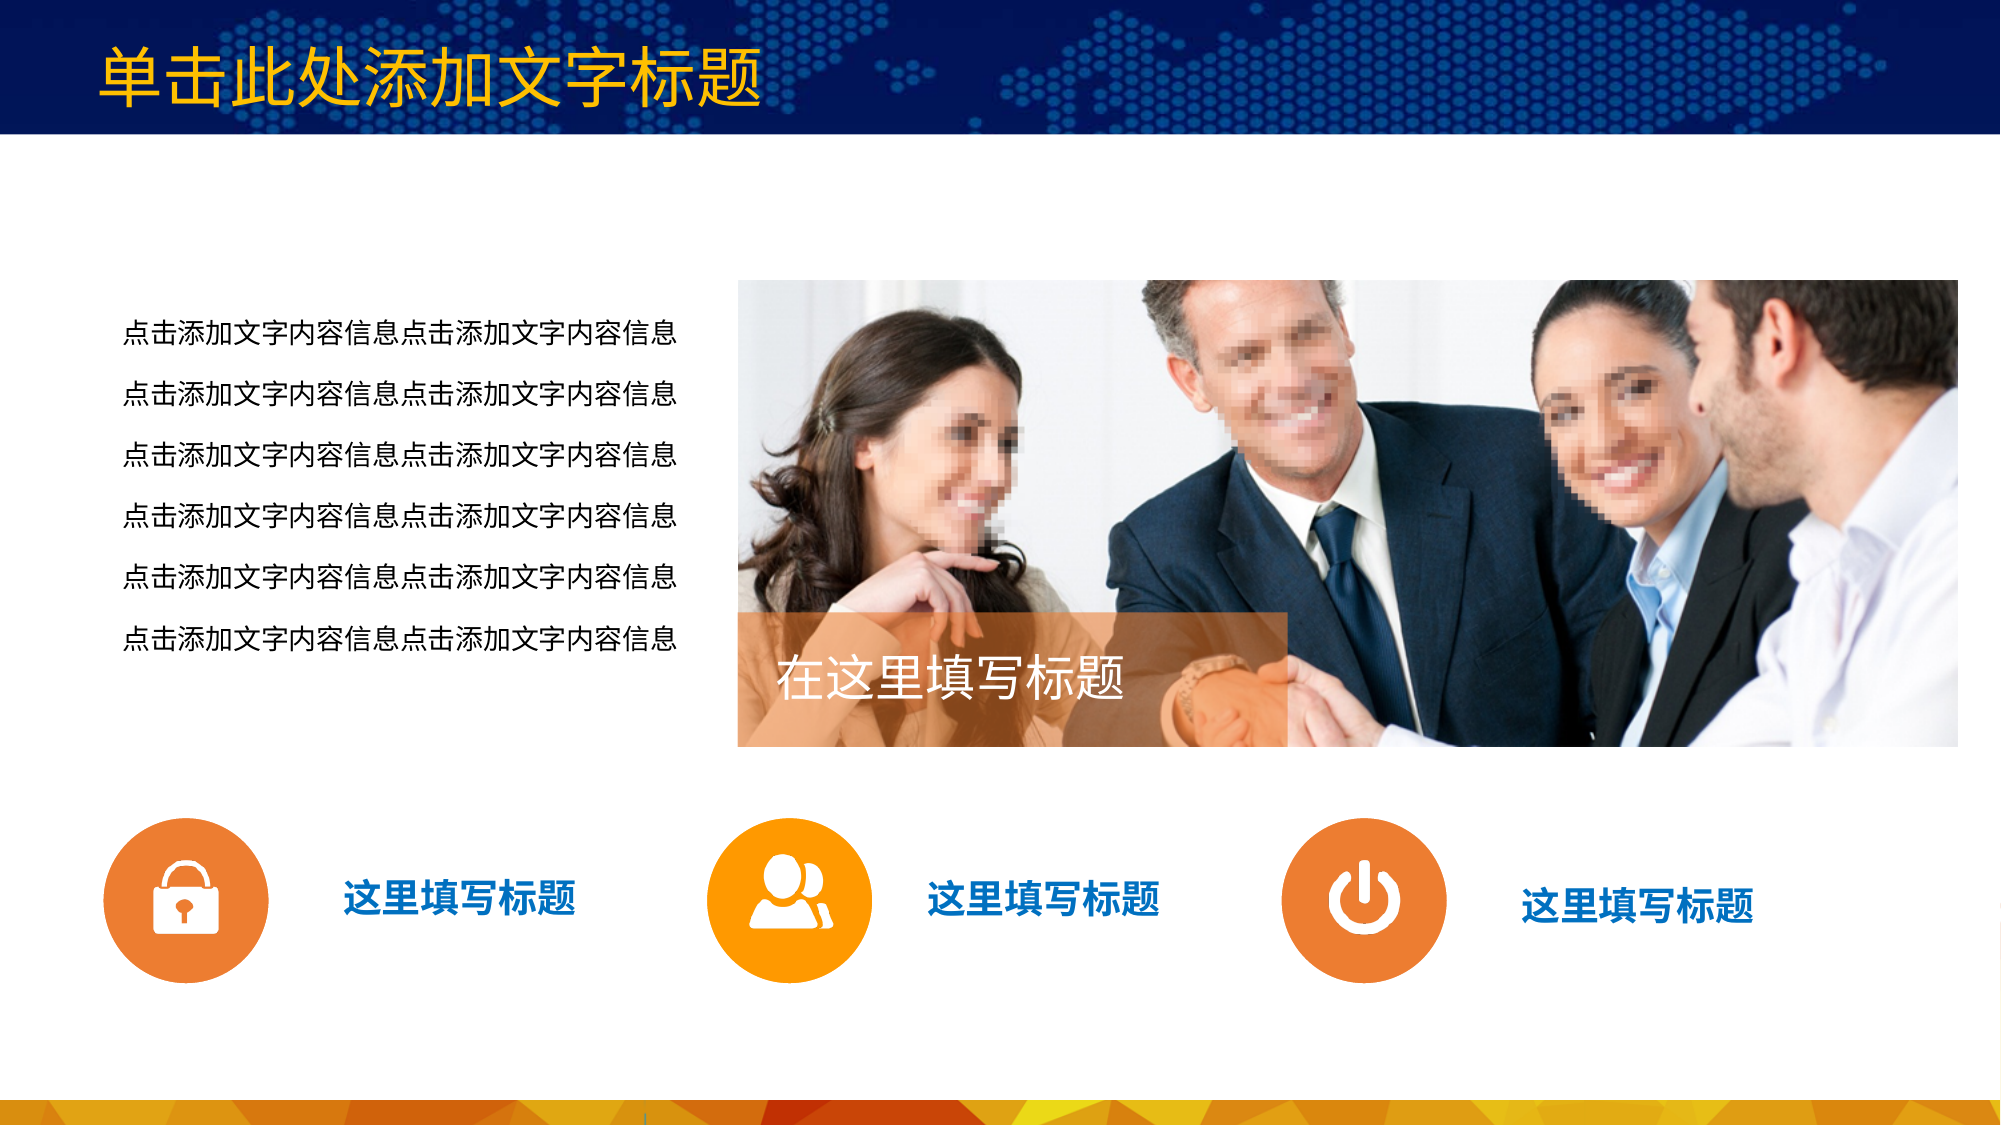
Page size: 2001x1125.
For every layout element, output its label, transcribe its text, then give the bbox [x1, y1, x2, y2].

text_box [102, 817, 270, 985]
text_box 这里填写标题 [1485, 876, 1790, 936]
text_box 这里填写标题 [307, 868, 612, 928]
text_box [705, 817, 874, 985]
text_box 这里填写标题 [891, 869, 1196, 929]
picture [0, 863, 2001, 1125]
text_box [737, 280, 1958, 748]
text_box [1280, 817, 1448, 985]
picture [0, 0, 2000, 134]
text_box 点击添加文字内容信息点击添加文字内容信息 点击添加文字内容信息点击添加文字内容信息 点击添加文字内容信息点击添加文字内容信息 点击添加文字内容信息点击添加文字内容信息 点击添加文字内容信息点击添加文字内容信息 点击添加文字内容信息点击添加文字内容信息 [102, 277, 722, 665]
